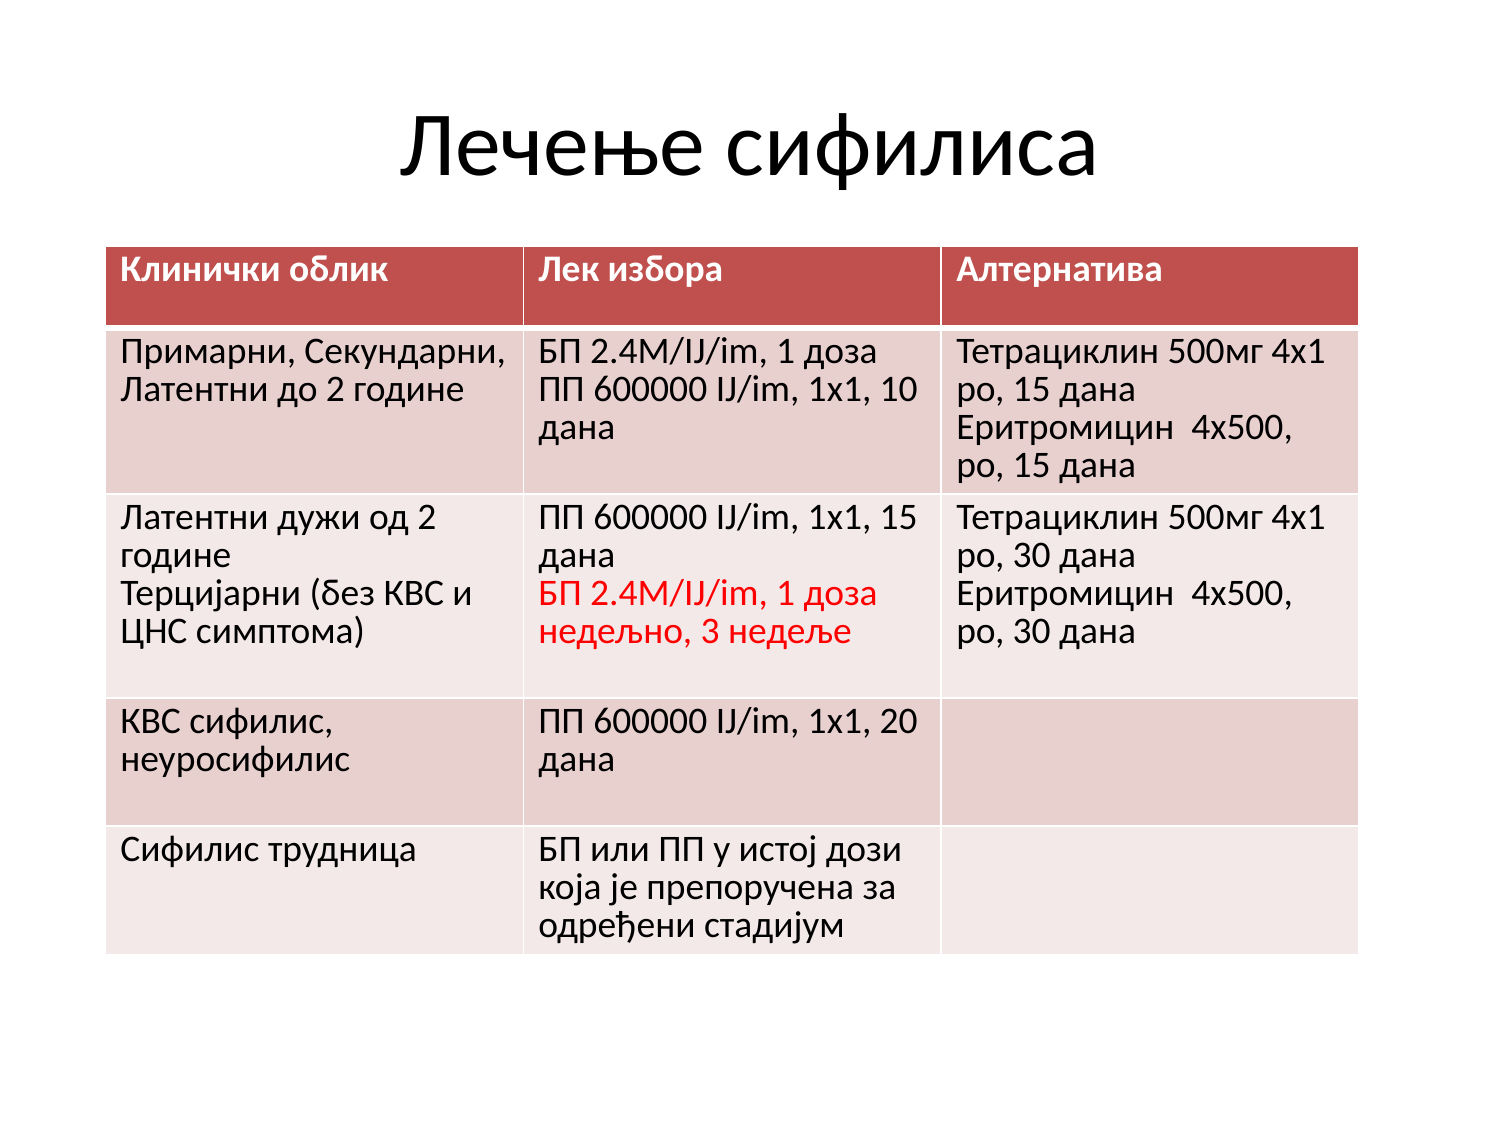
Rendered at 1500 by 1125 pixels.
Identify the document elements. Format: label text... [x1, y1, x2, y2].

title Лечење сифилиса [75, 45, 1425, 233]
table_cell КВС сифилис, неуросифилис [106, 699, 523, 825]
table_header Лек избора [524, 247, 940, 325]
table_cell Латентни дужи од 2 године Терцијарни (без КВС и ЦНС симптома) [106, 495, 523, 697]
table_header Клинички облик [106, 247, 523, 325]
table_cell [942, 827, 1358, 954]
table_cell Сифилис трудница [106, 827, 523, 954]
table_cell БП 2.4М/IJ/im, 1 доза ПП 600000 IJ/im, 1х1, 10 дана [524, 331, 940, 493]
table_cell ПП 600000 IJ/im, 1х1, 20 дана [524, 699, 940, 825]
table_cell Тетрациклин 500мг 4х1 po, 30 дана Еритромицин 4х500, po, 30 дана [942, 495, 1358, 697]
table_cell Примарни, Секундарни, Латентни до 2 године [106, 331, 523, 493]
table_cell Тетрациклин 500мг 4х1 po, 15 дана Еритромицин 4х500, po, 15 дана [942, 331, 1358, 493]
table_cell [942, 699, 1358, 825]
table_cell ПП 600000 IJ/im, 1х1, 15 дана БП 2.4М/IJ/im, 1 доза недељно, 3 недеље [524, 495, 940, 697]
table_cell БП или ПП у истој дози која је препоручена за одређени стадијум [524, 827, 940, 954]
table_header Алтернатива [942, 247, 1358, 325]
